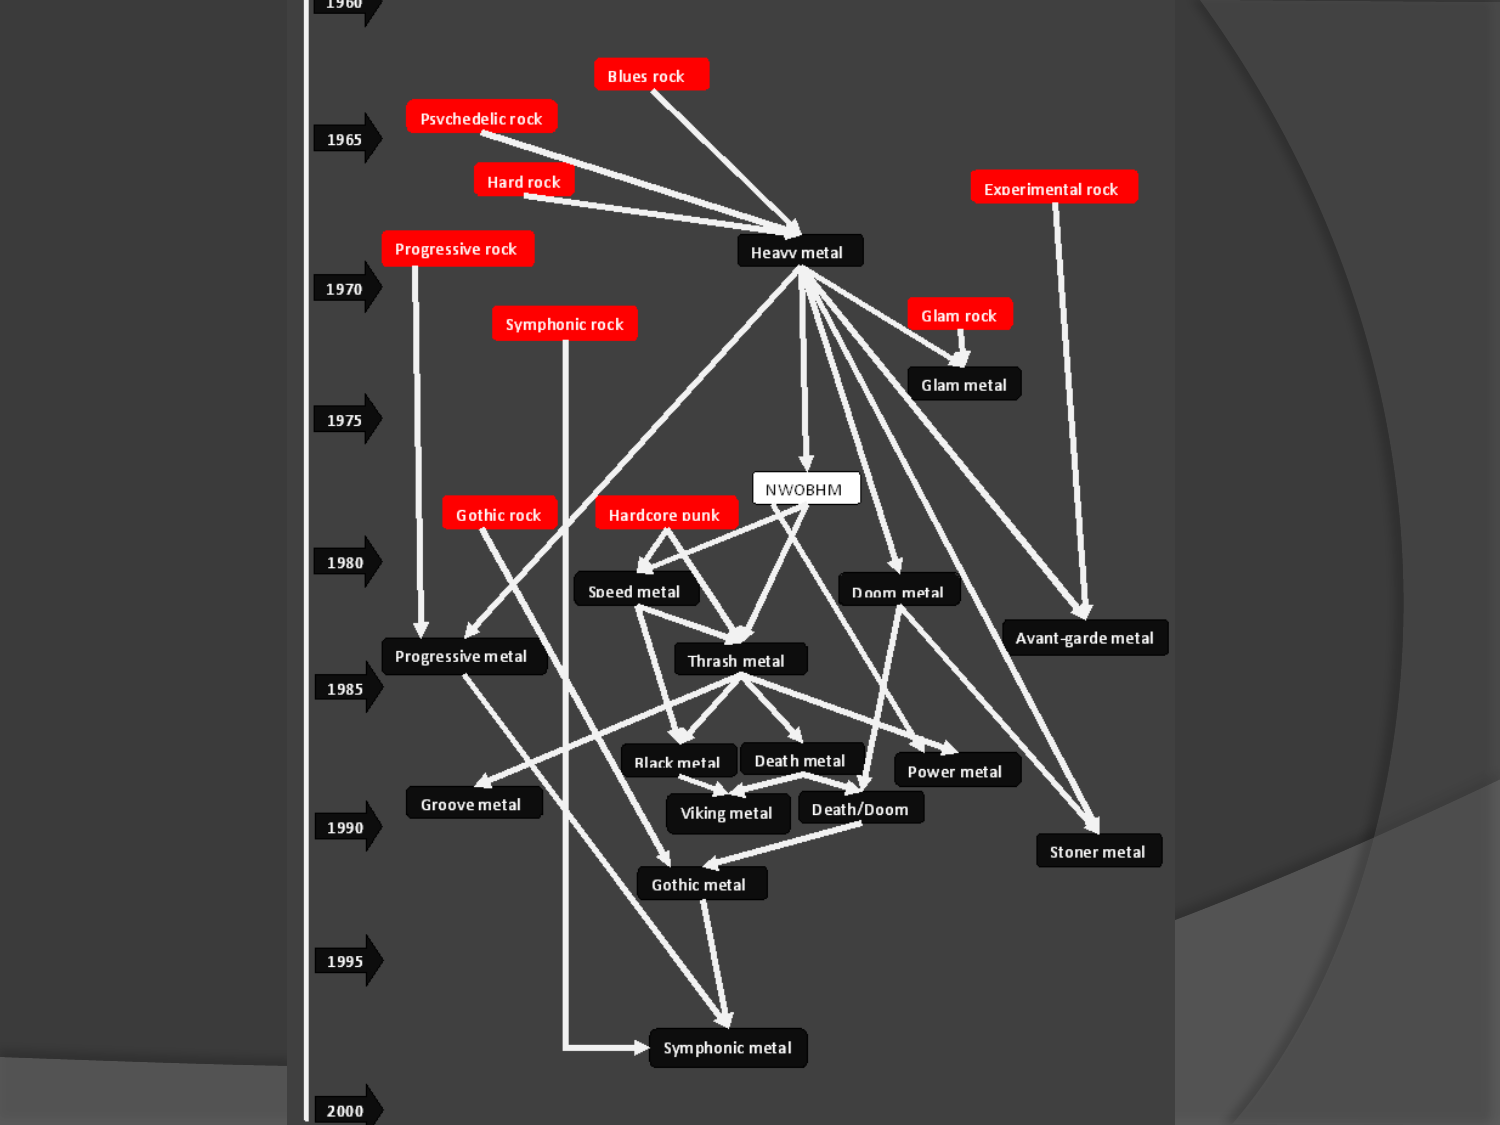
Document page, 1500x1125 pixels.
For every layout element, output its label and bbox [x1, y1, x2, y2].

picture [287, 0, 1176, 1125]
